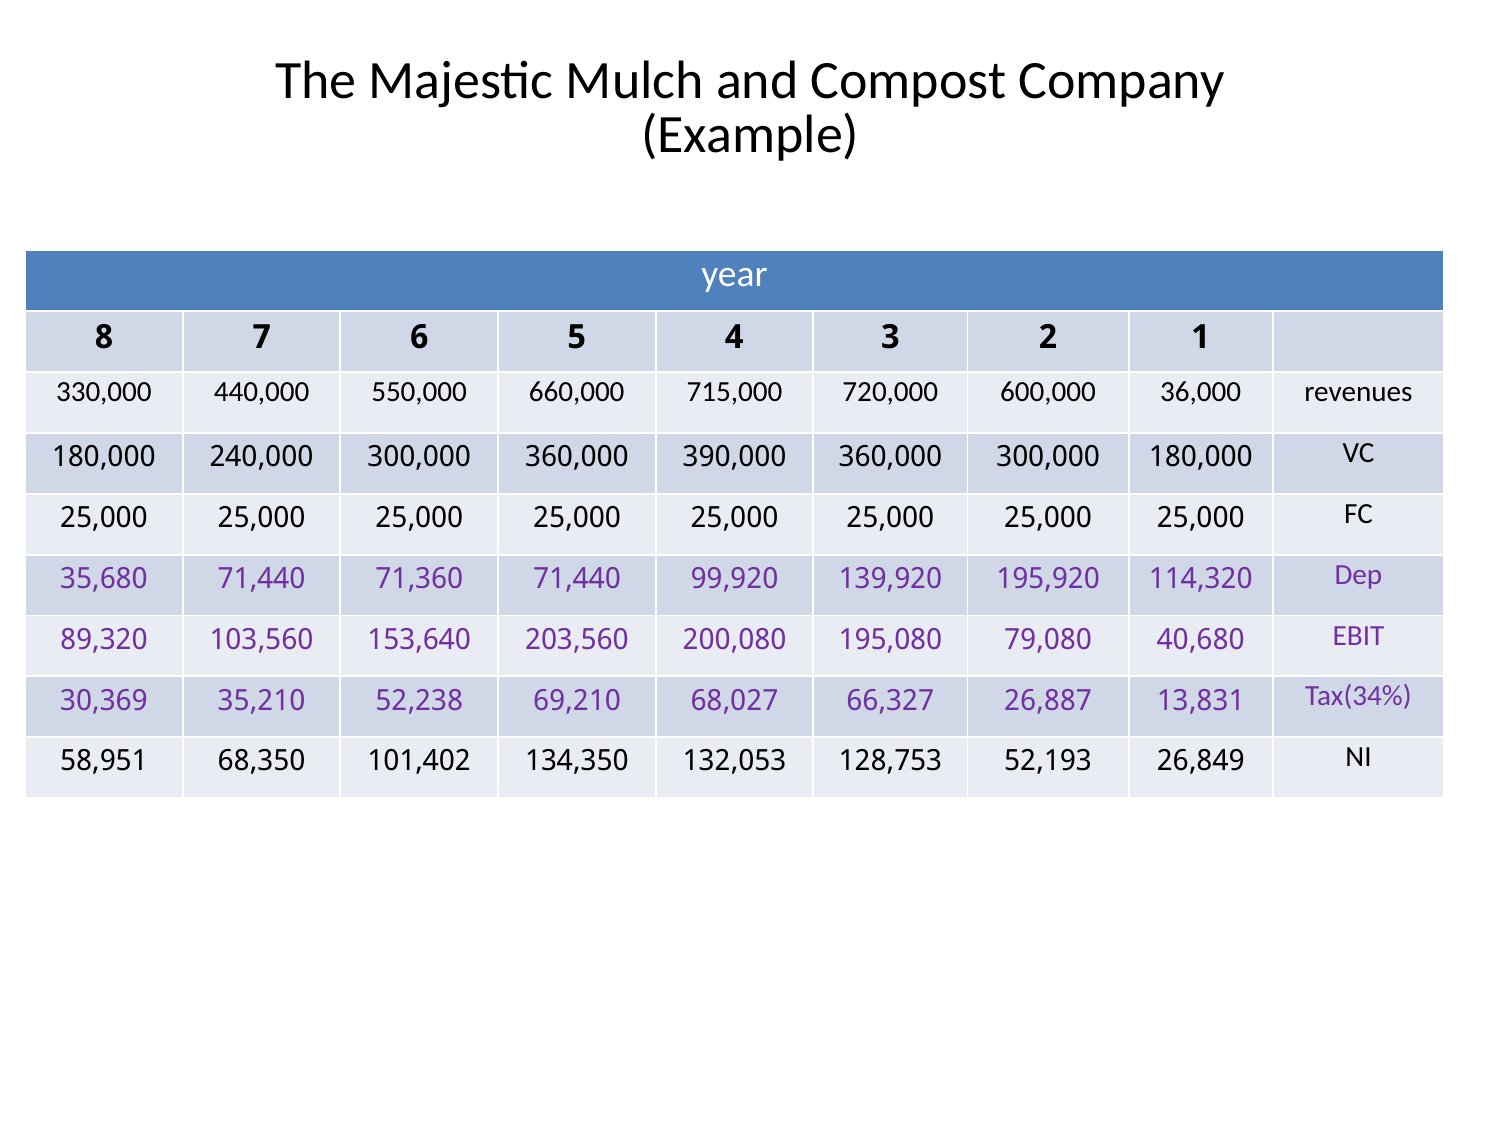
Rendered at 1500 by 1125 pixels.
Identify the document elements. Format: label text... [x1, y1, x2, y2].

table_cell 68,027 [657, 677, 812, 736]
table_cell 101,402 [341, 738, 497, 797]
table_cell 3 [814, 312, 967, 371]
table_cell 300,000 [341, 434, 497, 493]
table_cell 26,849 [1130, 738, 1272, 797]
table_cell FC [1274, 495, 1443, 554]
table_cell 440,000 [184, 373, 339, 432]
table_cell 71,440 [184, 556, 339, 615]
table_cell 360,000 [499, 434, 655, 493]
table_cell 180,000 [1130, 434, 1272, 493]
table_cell 13,831 [1130, 677, 1272, 736]
table_cell 89,320 [26, 616, 182, 675]
table_cell 25,000 [499, 495, 655, 554]
table_cell 68,350 [184, 738, 339, 797]
table_cell 134,350 [499, 738, 655, 797]
table_cell 35,210 [184, 677, 339, 736]
table_cell VC [1274, 434, 1443, 493]
table_cell 25,000 [814, 495, 967, 554]
table_cell 300,000 [968, 434, 1128, 493]
table_cell 550,000 [341, 373, 497, 432]
table_cell 52,238 [341, 677, 497, 736]
table_cell 715,000 [657, 373, 812, 432]
table_cell 6 [341, 312, 497, 371]
table_cell 128,753 [814, 738, 967, 797]
table_cell 180,000 [26, 434, 182, 493]
table_cell 71,360 [341, 556, 497, 615]
table_cell 25,000 [184, 495, 339, 554]
table_cell 25,000 [1130, 495, 1272, 554]
table_cell 8 [26, 312, 182, 371]
title The Majestic Mulch and Compost Company (Example) [50, 50, 1450, 175]
table_cell 1 [1130, 312, 1272, 371]
table_cell 36,000 [1130, 373, 1272, 432]
table_cell 58,951 [26, 738, 182, 797]
table_cell 195,080 [814, 616, 967, 675]
table_cell 7 [184, 312, 339, 371]
table_cell 40,680 [1130, 616, 1272, 675]
table_cell 203,560 [499, 616, 655, 675]
table_cell 360,000 [814, 434, 967, 493]
table_cell 25,000 [26, 495, 182, 554]
table_cell 240,000 [184, 434, 339, 493]
table_cell 720,000 [814, 373, 967, 432]
table_cell 71,440 [499, 556, 655, 615]
table_cell 52,193 [968, 738, 1128, 797]
table_cell 132,053 [657, 738, 812, 797]
table_cell 69,210 [499, 677, 655, 736]
table_cell Dep [1274, 556, 1443, 615]
table_cell 330,000 [26, 373, 182, 432]
table_cell 195,920 [968, 556, 1128, 615]
table_cell 103,560 [184, 616, 339, 675]
table_cell 5 [499, 312, 655, 371]
table_cell 25,000 [341, 495, 497, 554]
table_cell Tax(34%) [1274, 677, 1443, 736]
table_cell 200,080 [657, 616, 812, 675]
table_cell 600,000 [968, 373, 1128, 432]
table_cell 35,680 [26, 556, 182, 615]
table_cell 79,080 [968, 616, 1128, 675]
table_cell 25,000 [657, 495, 812, 554]
table_cell revenues [1274, 373, 1443, 432]
table_cell 660,000 [499, 373, 655, 432]
table_cell 30,369 [26, 677, 182, 736]
table_cell 139,920 [814, 556, 967, 615]
table_cell EBIT [1274, 616, 1443, 675]
table_cell 66,327 [814, 677, 967, 736]
table_header year [26, 251, 1443, 310]
table_cell 4 [657, 312, 812, 371]
table_cell 114,320 [1130, 556, 1272, 615]
table_cell 153,640 [341, 616, 497, 675]
table_cell 99,920 [657, 556, 812, 615]
table_cell NI [1274, 738, 1443, 797]
table_cell 2 [968, 312, 1128, 371]
table_cell 26,887 [968, 677, 1128, 736]
table_cell [1274, 312, 1443, 371]
table_cell 390,000 [657, 434, 812, 493]
table_cell 25,000 [968, 495, 1128, 554]
